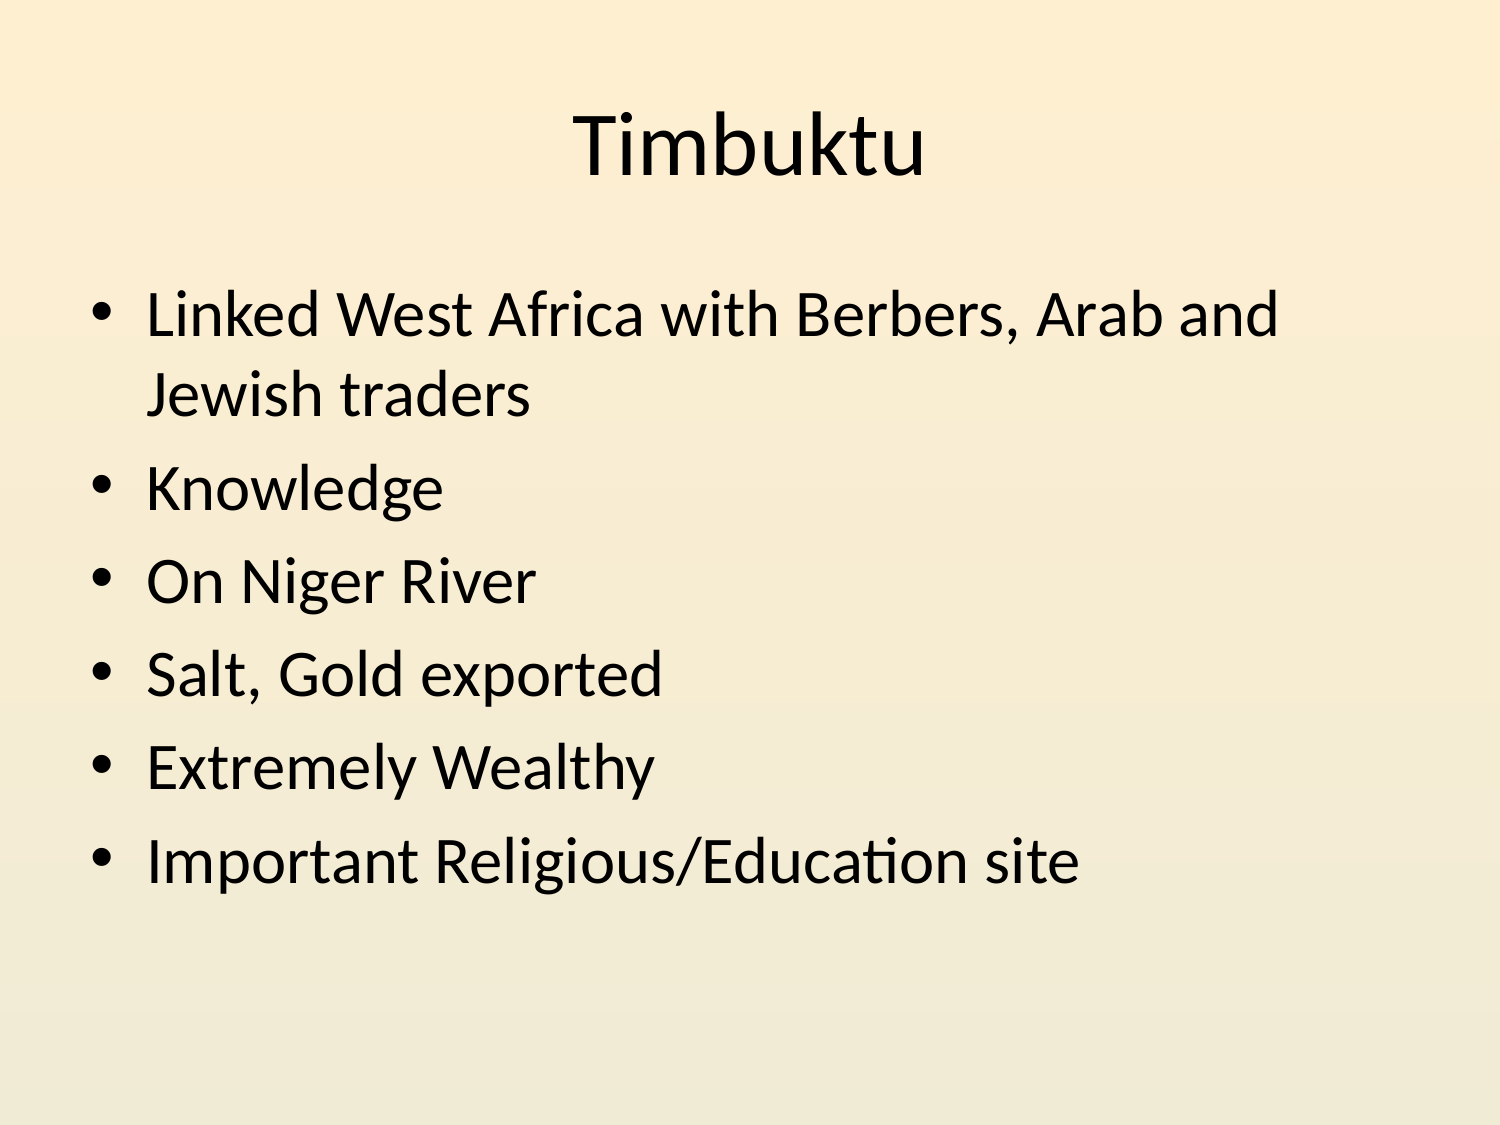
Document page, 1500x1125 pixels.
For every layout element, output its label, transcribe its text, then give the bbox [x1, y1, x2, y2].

list Linked West Africa with Berbers, Arab and Jewish traders Knowledge On Niger River Salt, Gold exported Extremely Wealthy Important Religious/Education site [75, 262, 1425, 1005]
title Timbuktu [75, 45, 1425, 233]
